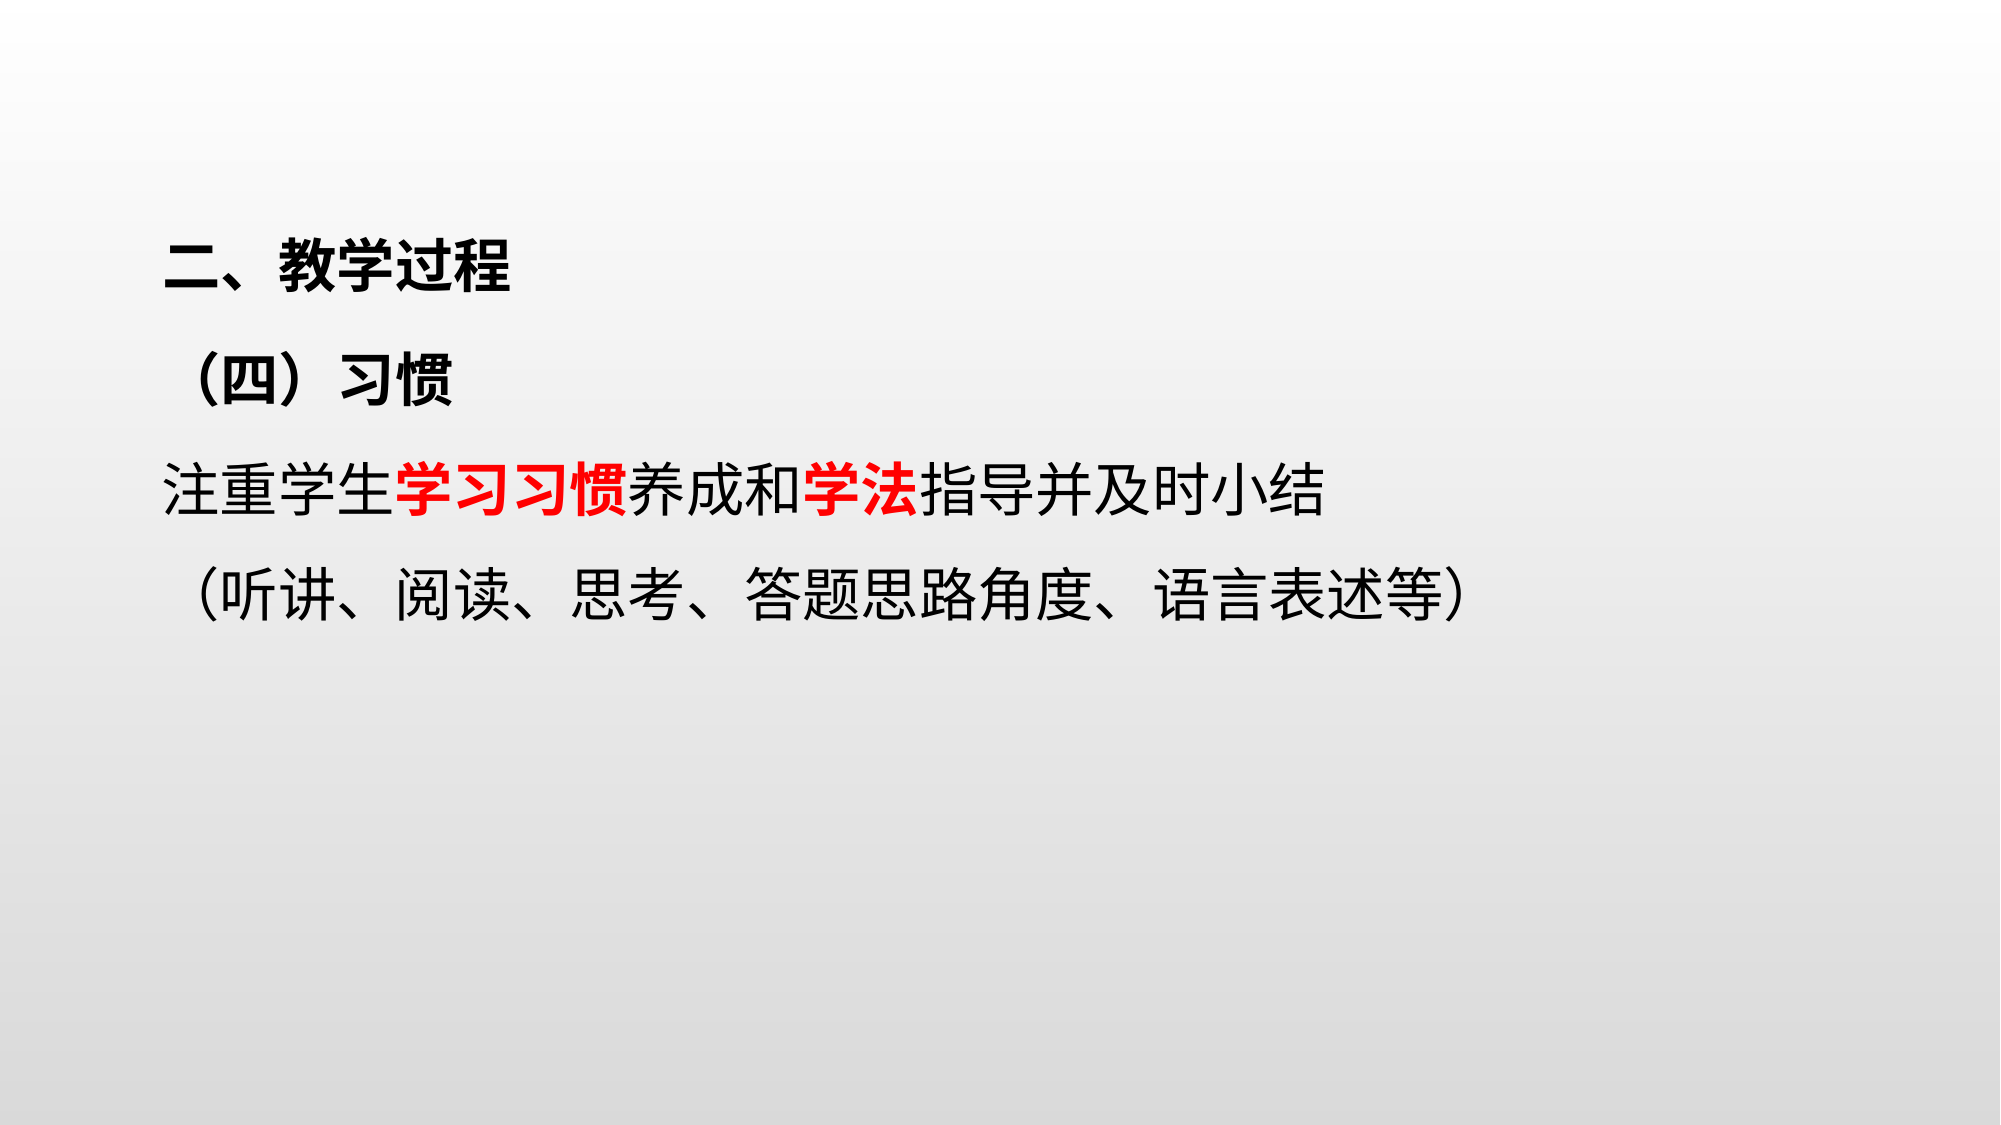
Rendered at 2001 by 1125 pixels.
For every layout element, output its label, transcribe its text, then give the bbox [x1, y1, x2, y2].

text_box 注重学生学习习惯养成和学法指导并及时小结 （听讲、阅读、思考、答题思路角度、语言表述等） [147, 411, 1804, 636]
text_box （四）习惯 [147, 335, 937, 411]
text_box 二、教学过程 [147, 221, 937, 307]
